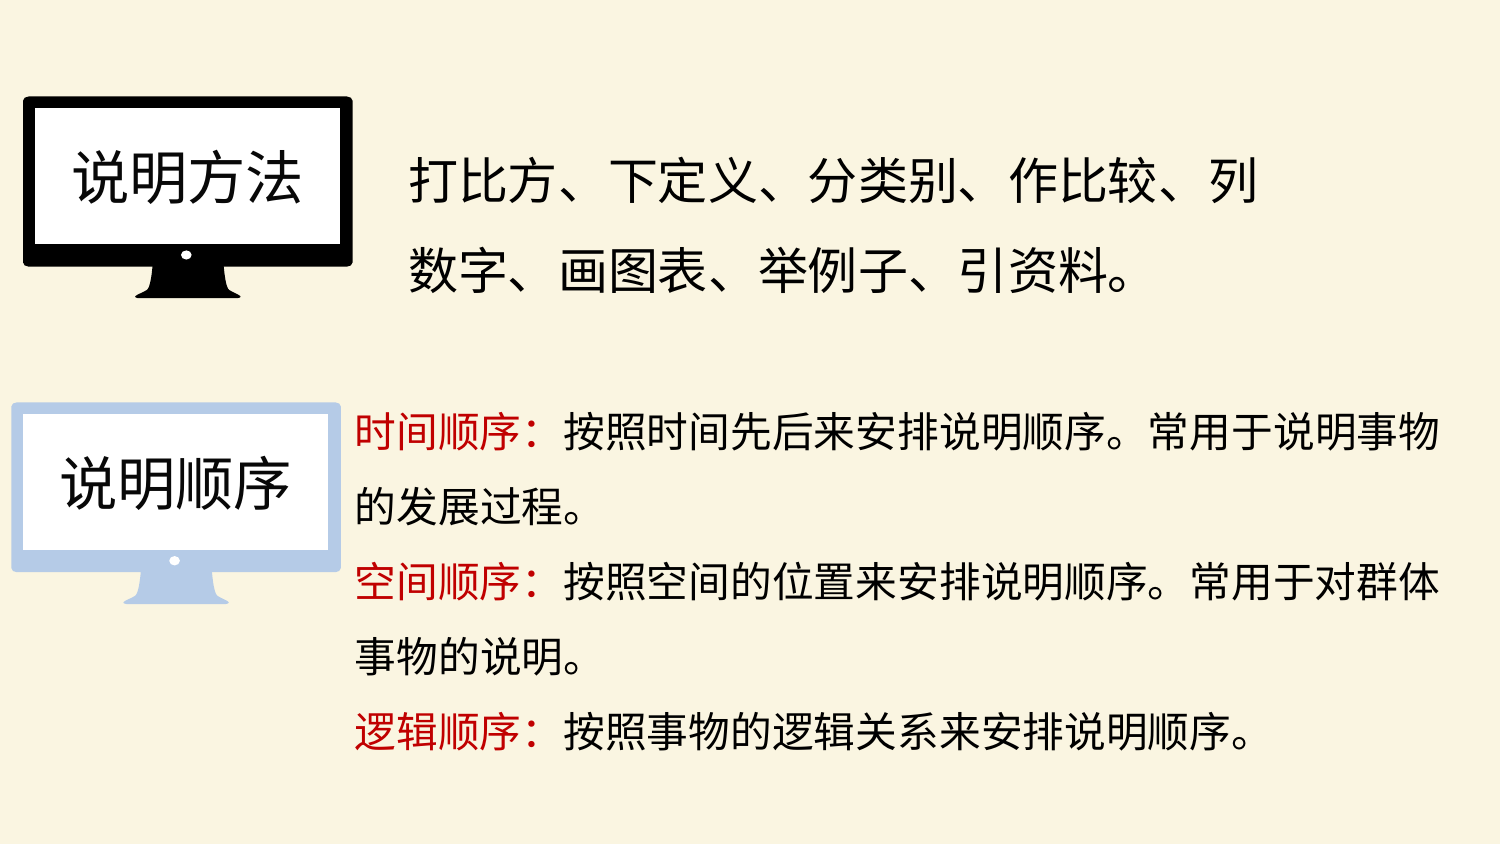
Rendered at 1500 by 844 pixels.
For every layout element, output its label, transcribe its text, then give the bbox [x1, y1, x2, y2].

text_box [168, 554, 182, 567]
text_box [133, 264, 242, 300]
text_box 时间顺序：按照时间先后来安排说明顺序。常用于说明事物的发展过程。 空间顺序：按照空间的位置来安排说明顺序。常用于对群体事物的说明。 逻辑顺序：按照事物的逻辑关系来安排说明顺序。 [340, 373, 1486, 764]
text_box 说明顺序 [22, 413, 329, 551]
text_box 说明方法 [34, 107, 341, 245]
text_box [22, 95, 354, 268]
text_box [179, 249, 193, 261]
text_box 打比方、下定义、分类别、作比较、列数字、画图表、举例子、引资料。 [393, 111, 1276, 307]
text_box [122, 570, 231, 606]
text_box [10, 401, 340, 574]
